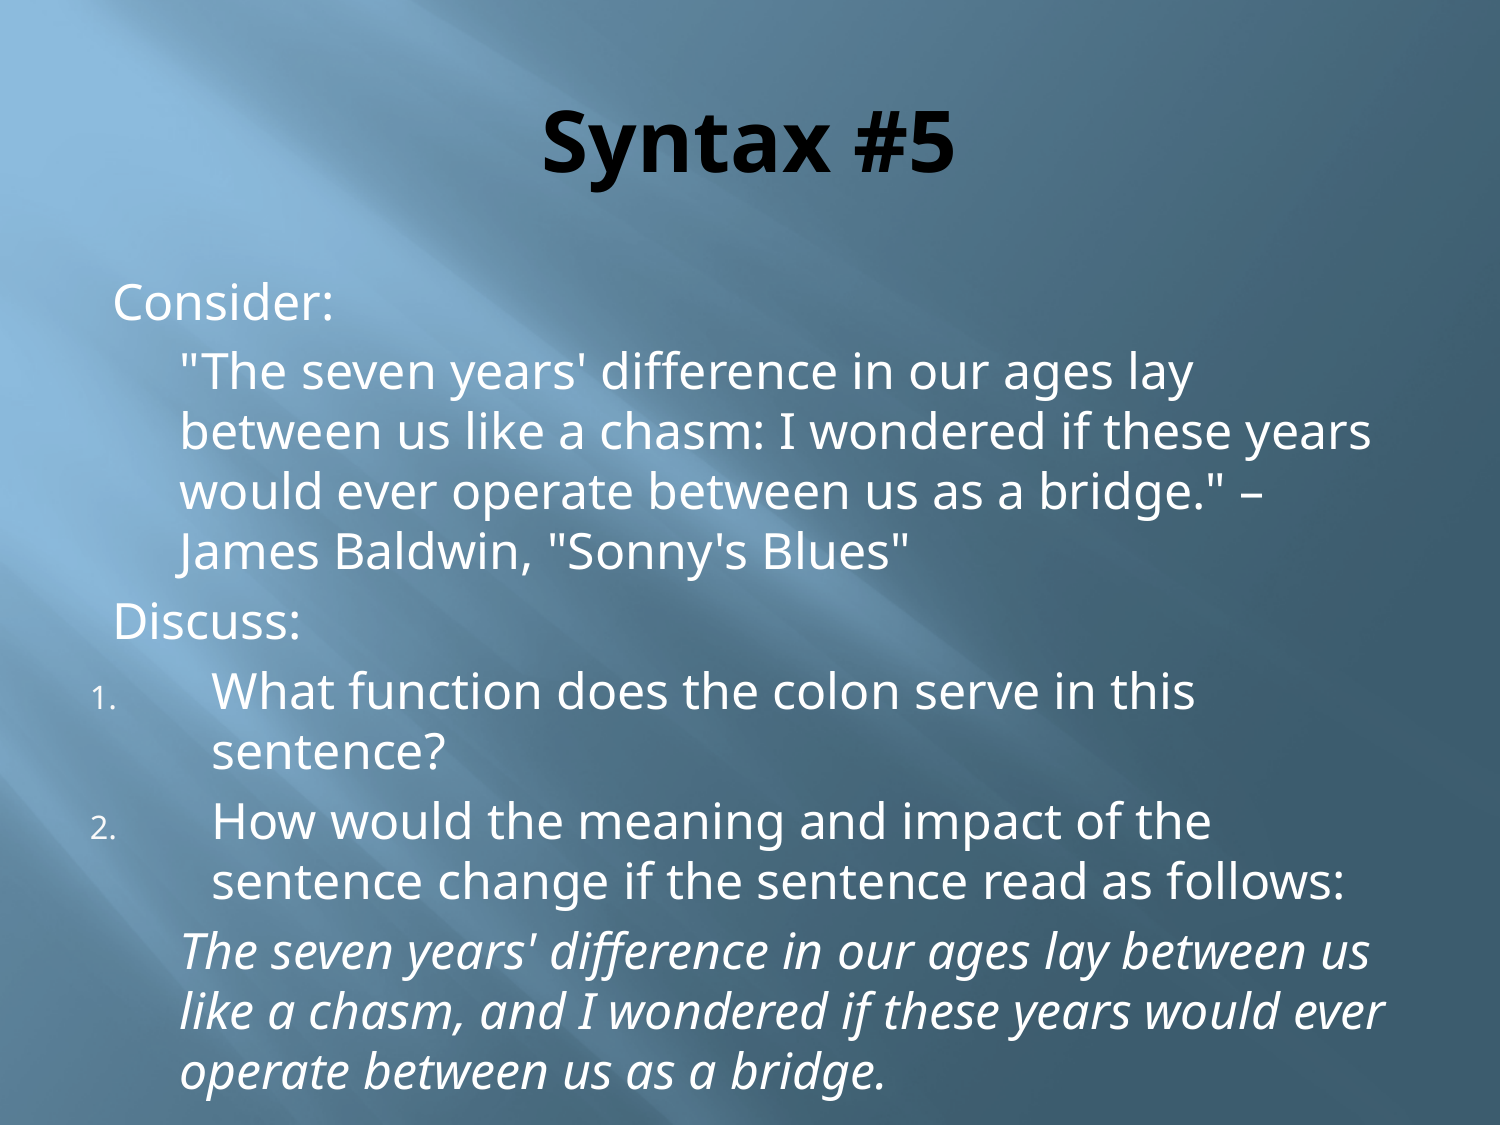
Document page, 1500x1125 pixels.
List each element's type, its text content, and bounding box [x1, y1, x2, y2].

title Syntax #5 [75, 45, 1425, 233]
list Consider: "The seven years' difference in our ages lay between us like a chasm: I wondered if these years would ever operate between us as a bridge." – James Baldwin, "Sonny's Blues" Discuss: What function does the colon serve in this sentence? How would the meaning and impact of the sentence change if the sentence read as follows: The seven years' difference in our ages lay between us like a chasm, and I wondered if these years would ever operate between us as a bridge. [75, 262, 1425, 1035]
